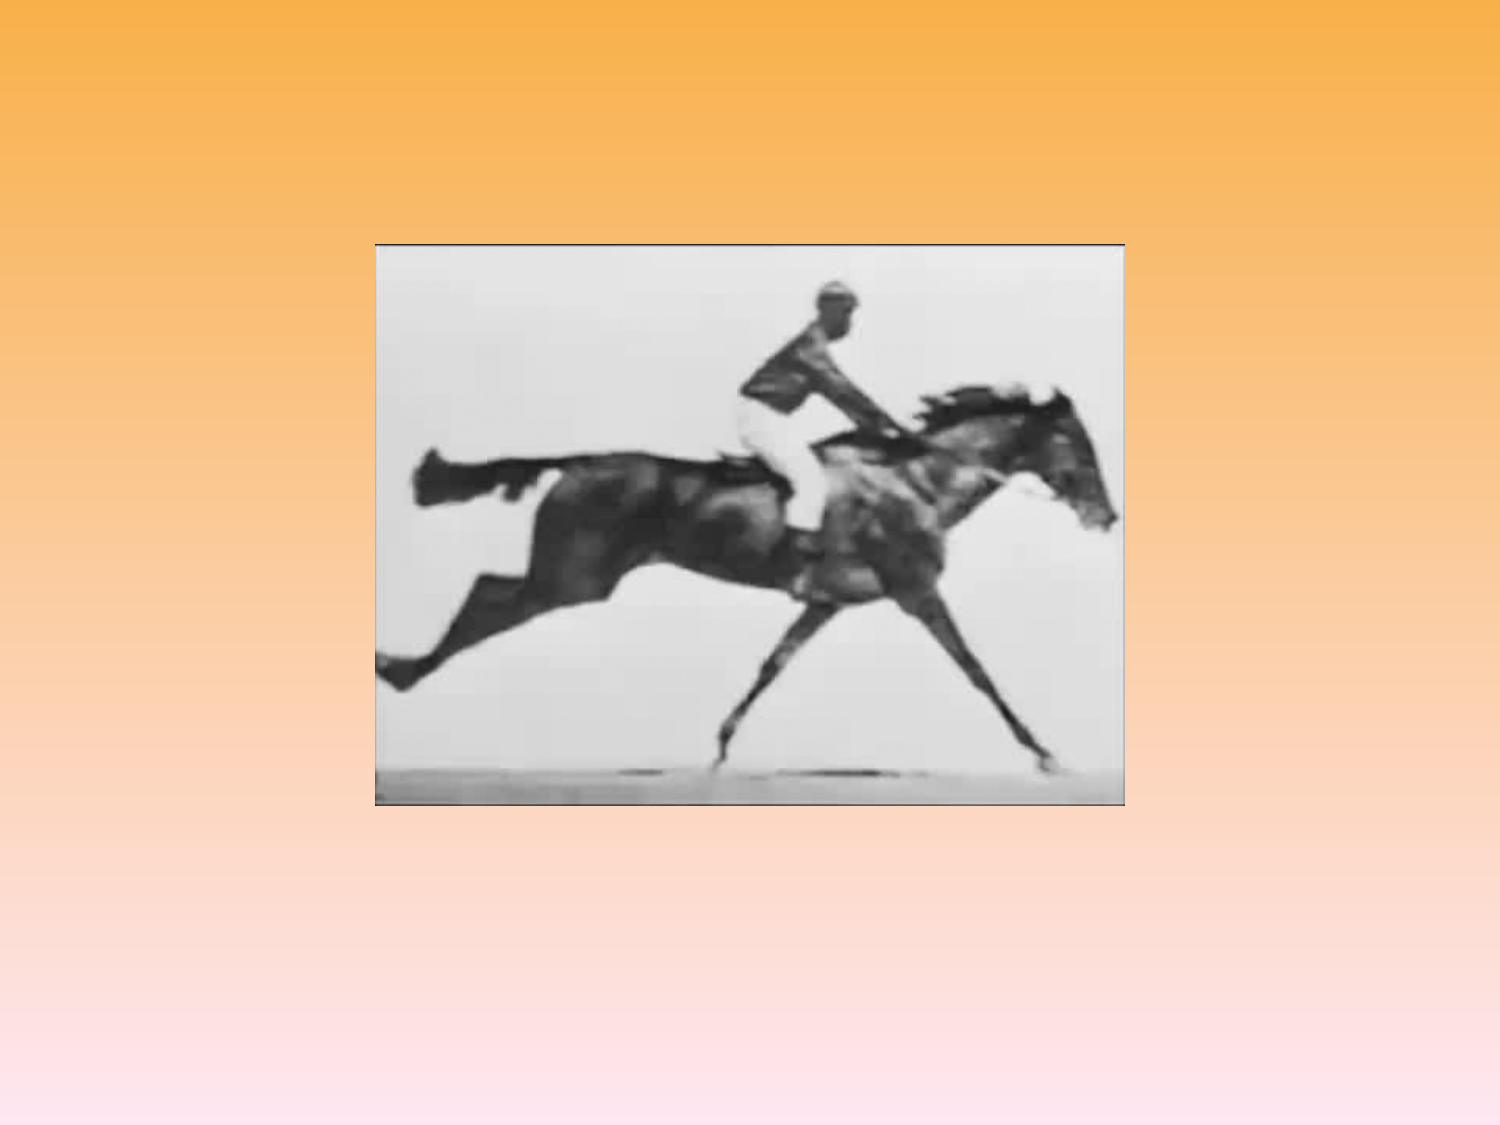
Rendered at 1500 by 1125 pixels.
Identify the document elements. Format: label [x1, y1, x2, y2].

list [374, 243, 1126, 807]
